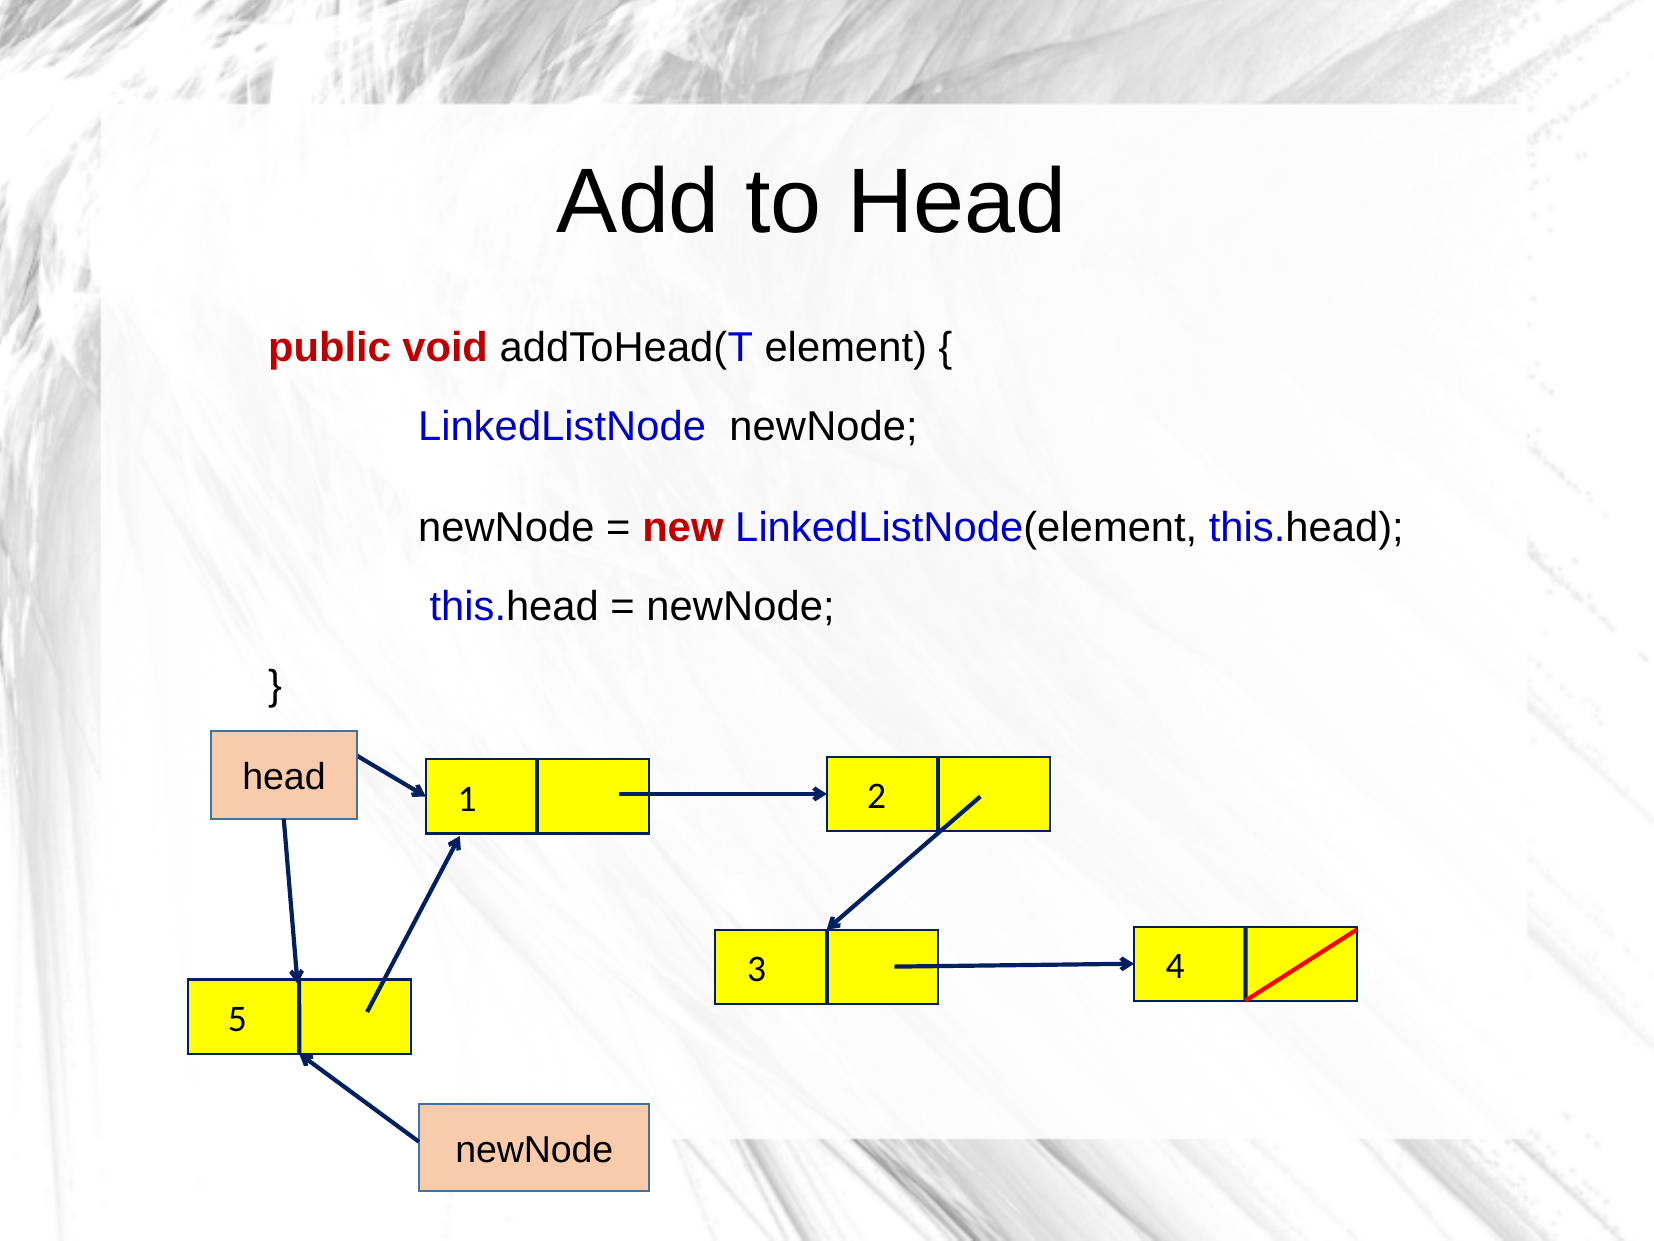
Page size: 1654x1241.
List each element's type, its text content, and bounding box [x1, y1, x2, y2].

text_box newNode [418, 1103, 649, 1192]
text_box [826, 756, 1050, 831]
picture [0, 0, 1654, 1241]
list public void addToHead(T element) { LinkedListNode newNode; newNode = new LinkedListNode(element, this.head); this.head = newNode; } [118, 319, 1571, 1102]
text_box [367, 836, 460, 1012]
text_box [715, 929, 939, 1004]
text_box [826, 796, 981, 930]
title Add to Head [118, 112, 1506, 281]
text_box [353, 753, 426, 797]
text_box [1133, 926, 1357, 1001]
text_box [187, 979, 411, 1054]
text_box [299, 1053, 419, 1142]
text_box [283, 818, 298, 984]
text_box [1245, 929, 1357, 1001]
text_box head [210, 731, 357, 819]
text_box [894, 963, 1133, 967]
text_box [425, 759, 649, 834]
